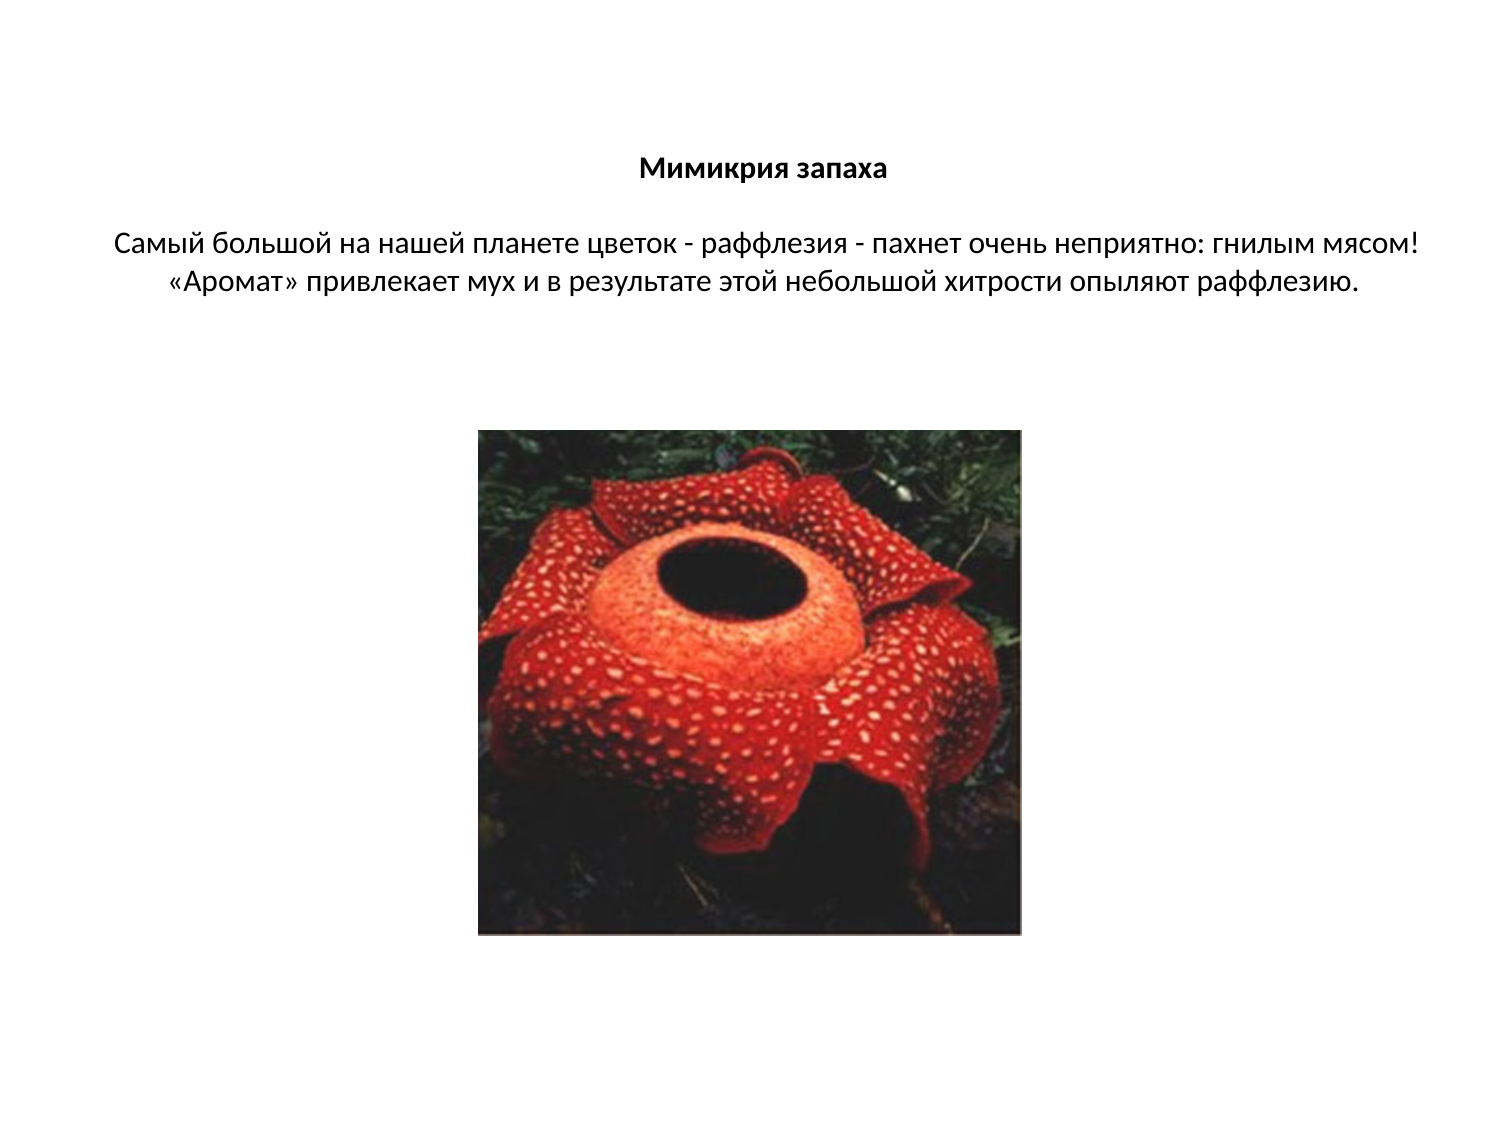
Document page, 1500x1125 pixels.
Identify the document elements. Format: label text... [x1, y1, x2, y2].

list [478, 430, 1022, 936]
title Мимикрия запаха Самый большой на нашей планете цветок - раффлезия - пахнет очень неприятно: гнилым мясом! «Аромат» привлекает мух и в результате этой небольшой хитрости опыляют раффлезию. [88, 125, 1439, 395]
